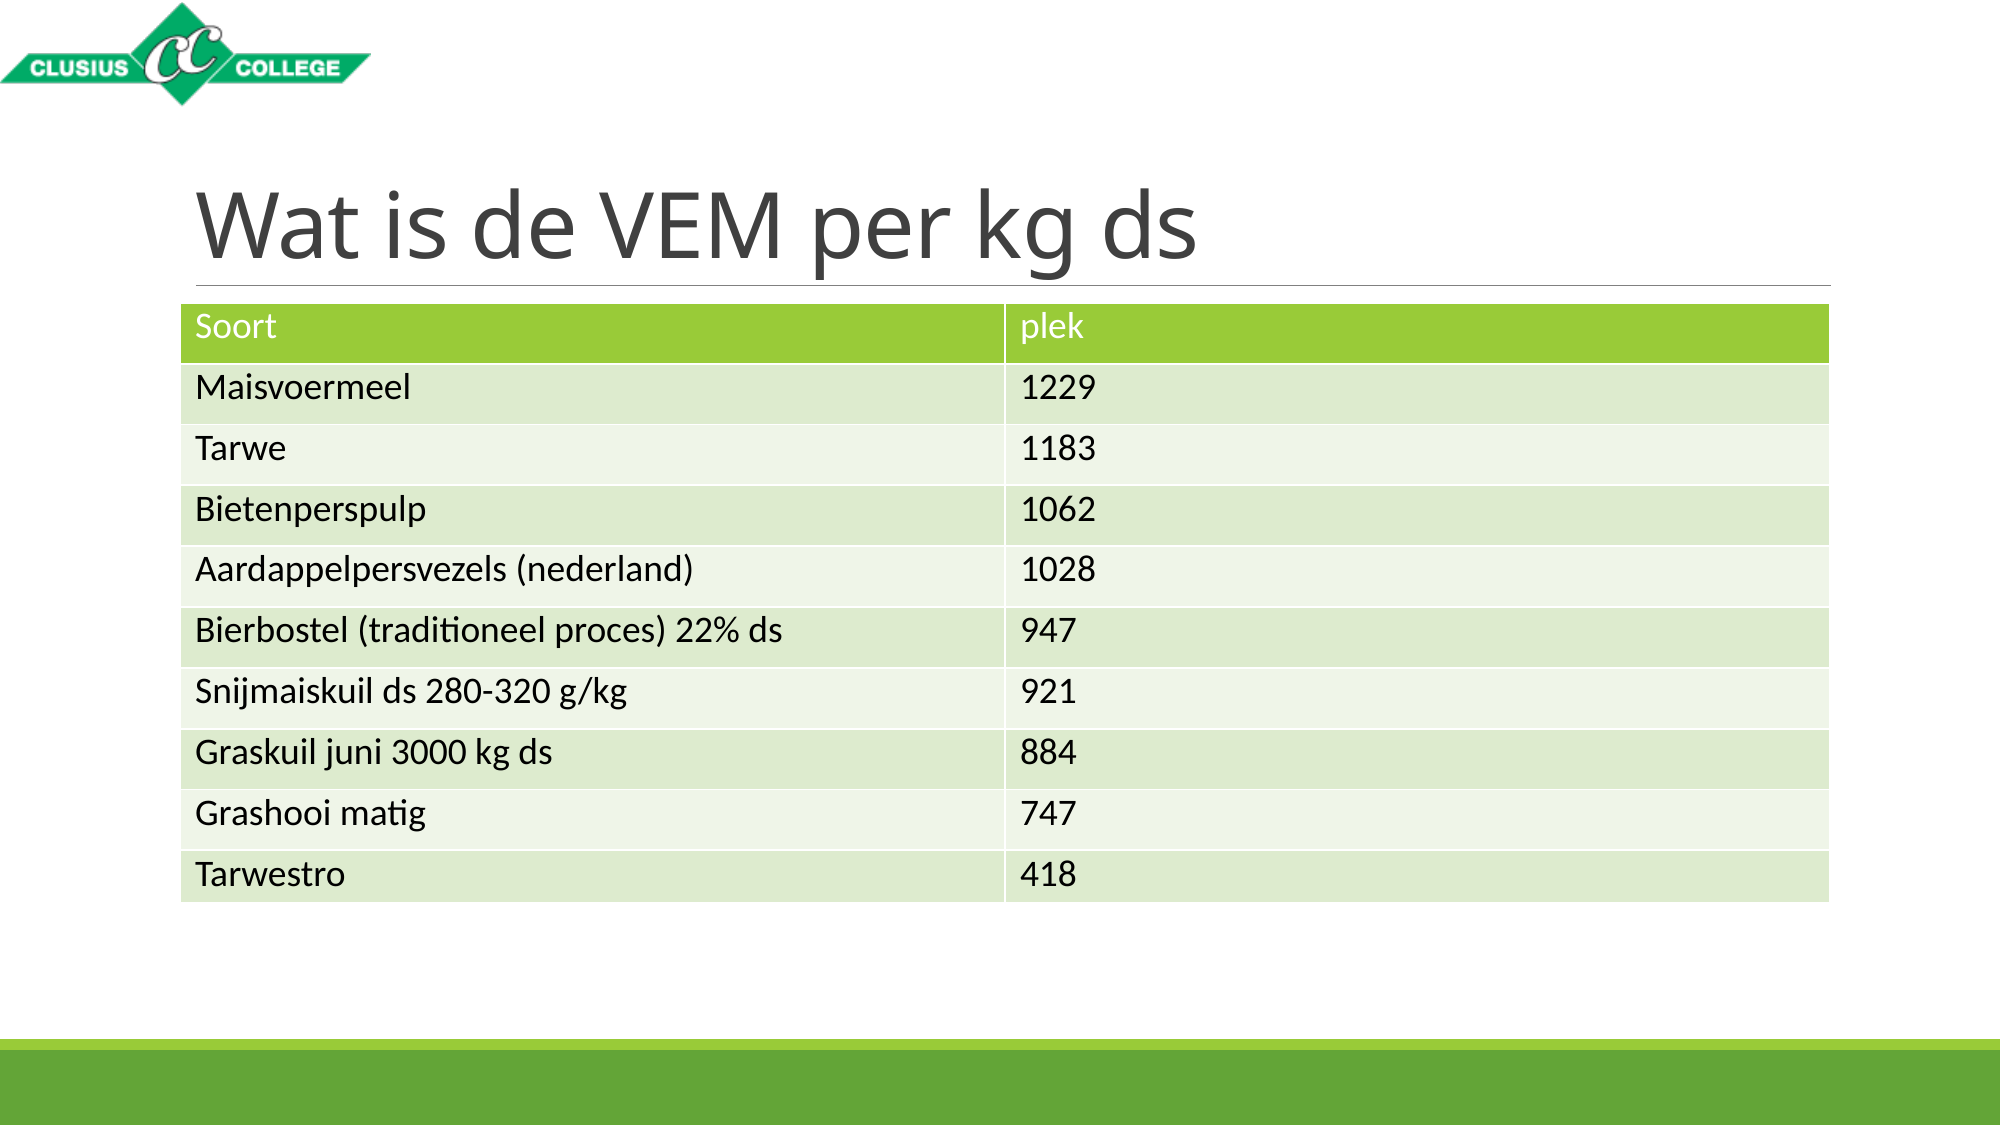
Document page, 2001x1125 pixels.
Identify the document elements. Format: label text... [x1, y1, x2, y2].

table_header Soort [181, 304, 1004, 363]
table_cell Bierbostel (traditioneel proces) 22% ds [181, 608, 1004, 667]
table_cell Maisvoermeel [181, 365, 1004, 424]
table_cell 418 [1006, 851, 1829, 902]
table_cell Tarwestro [181, 851, 1004, 902]
table_cell 1183 [1006, 425, 1829, 484]
table_cell Bietenperspulp [181, 486, 1004, 545]
table_header plek [1006, 304, 1829, 363]
table_cell 1229 [1006, 365, 1829, 424]
table_cell 921 [1006, 669, 1829, 728]
table_cell Tarwe [181, 425, 1004, 484]
table_cell 947 [1006, 608, 1829, 667]
table_cell Aardappelpersvezels (nederland) [181, 547, 1004, 606]
title Wat is de VEM per kg ds [180, 47, 1830, 285]
table_cell Snijmaiskuil ds 280-320 g/kg [181, 669, 1004, 728]
table_cell Grashooi matig [181, 790, 1004, 849]
table_cell 1028 [1006, 547, 1829, 606]
table_cell 884 [1006, 730, 1829, 789]
table_cell Graskuil juni 3000 kg ds [181, 730, 1004, 789]
table_cell 1062 [1006, 486, 1829, 545]
table_cell 747 [1006, 790, 1829, 849]
picture [0, 1, 371, 108]
